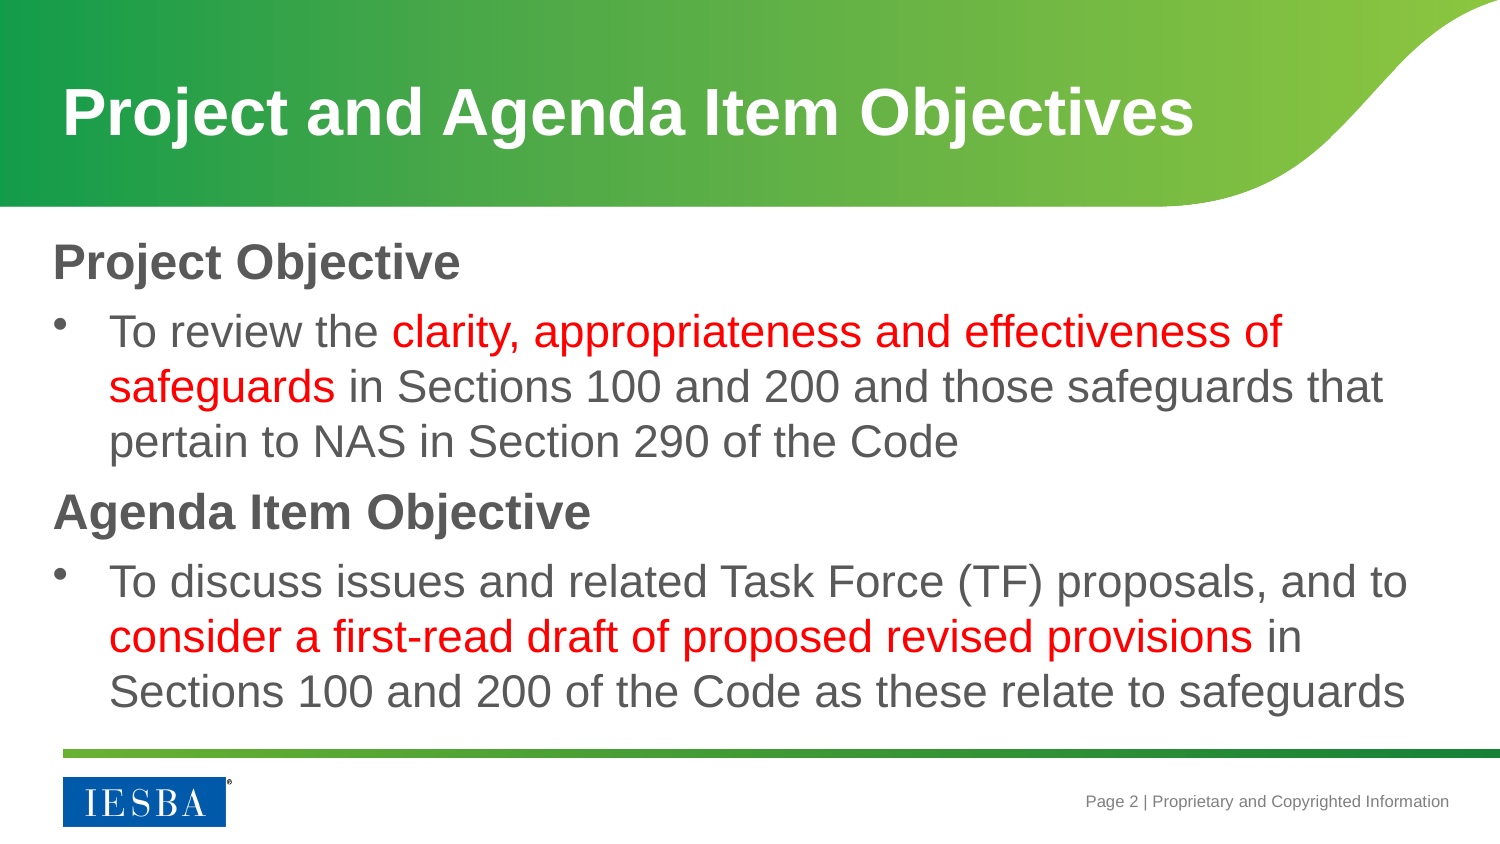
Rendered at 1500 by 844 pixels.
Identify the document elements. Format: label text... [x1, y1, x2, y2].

title Project and Agenda Item Objectives [62, 75, 1300, 142]
picture [63, 777, 232, 827]
picture [0, 0, 1500, 207]
list Project Objective To review the clarity, appropriateness and effectiveness of safeguards in Sections 100 and 200 and those safeguards that pertain to NAS in Section 290 of the Code Agenda Item Objective To discuss issues and related Task Force (TF) proposals, and to consider a first-read draft of proposed revised provisions in Sections 100 and 200 of the Code as these relate to safeguards [37, 221, 1475, 725]
